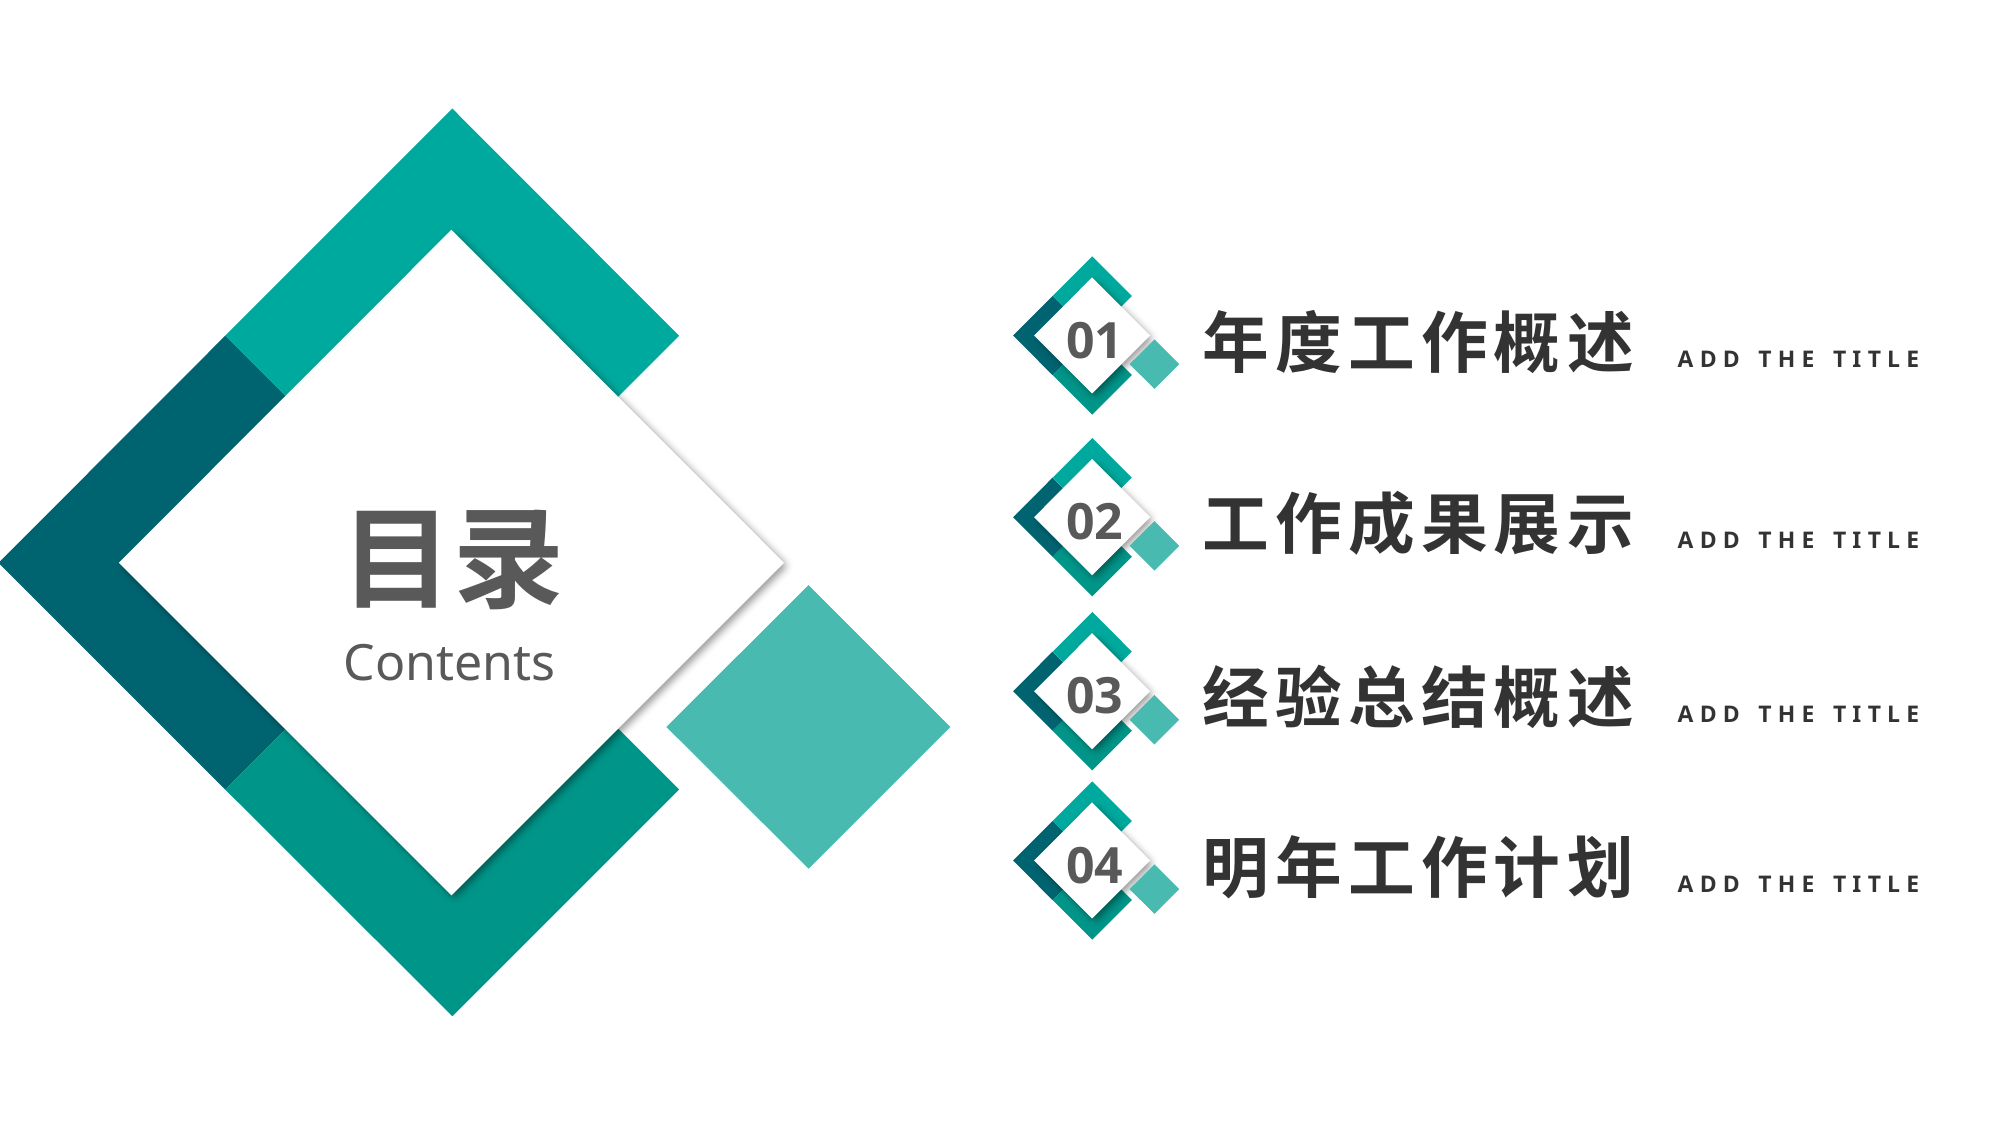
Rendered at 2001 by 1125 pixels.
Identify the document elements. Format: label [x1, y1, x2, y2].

text_box [1012, 611, 1965, 771]
text_box [1012, 437, 1965, 597]
text_box [1012, 781, 1965, 940]
text_box [0, 108, 951, 1017]
text_box [1012, 256, 1965, 415]
